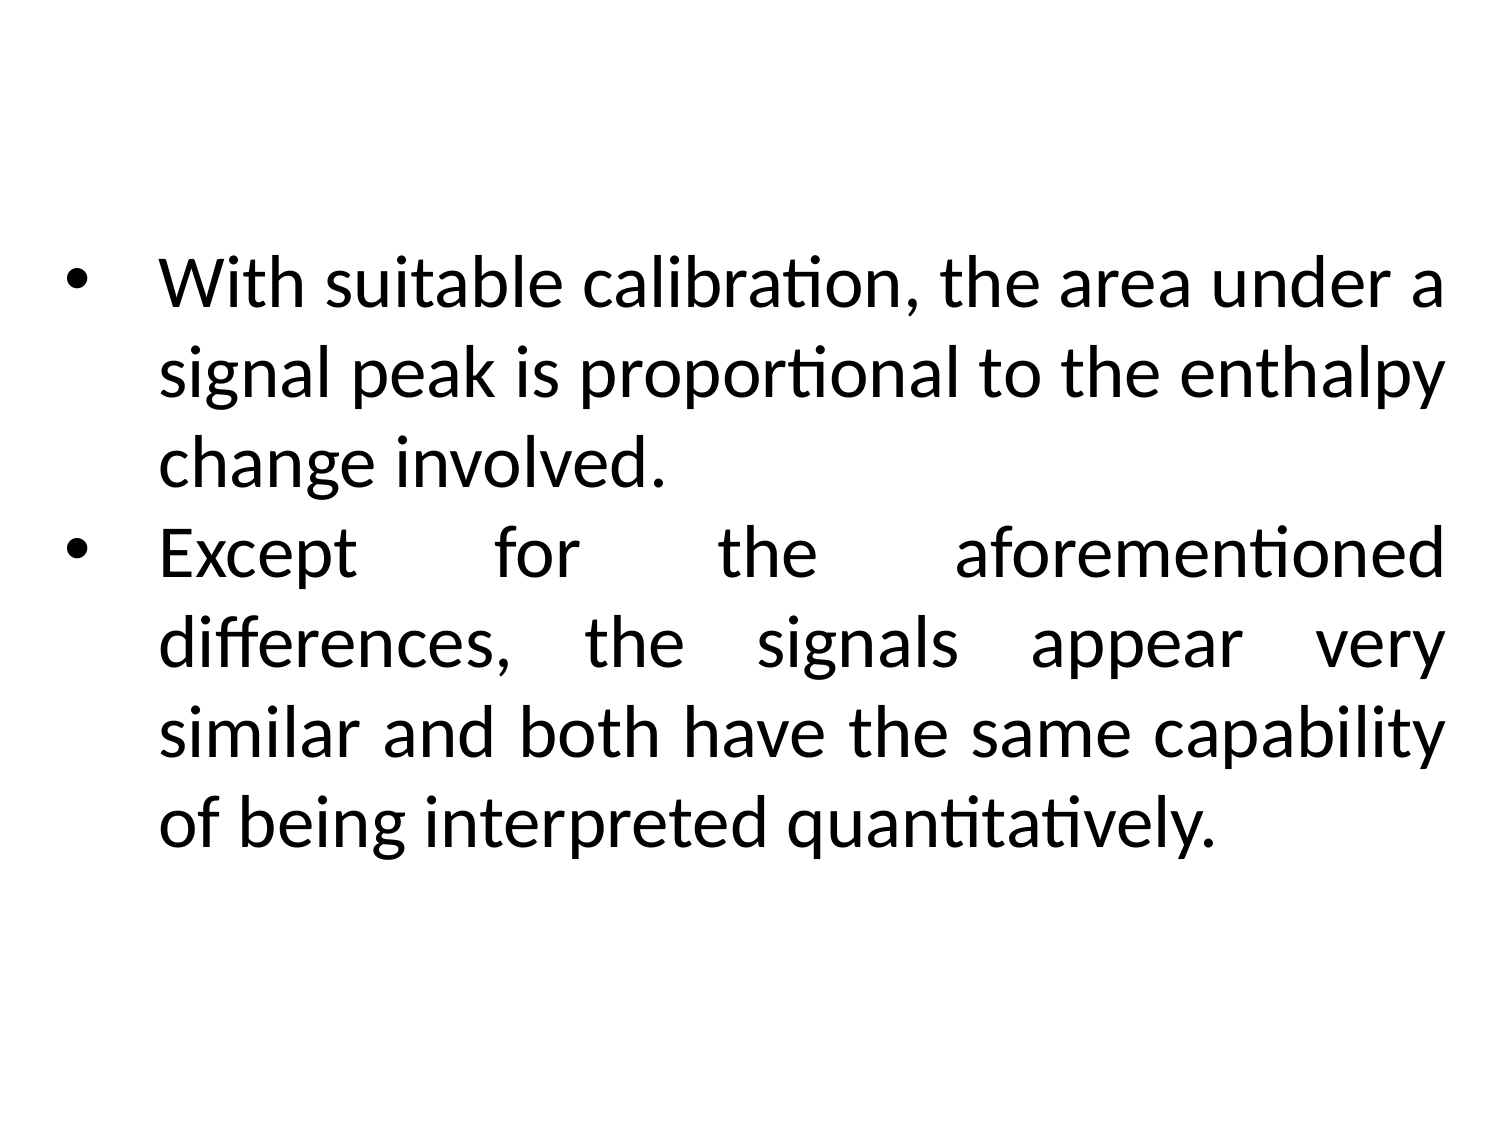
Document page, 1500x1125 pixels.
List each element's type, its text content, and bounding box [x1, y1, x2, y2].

text_box With suitable calibration, the area under a signal peak is proportional to the enthalpy change involved. Except for the aforementioned differences, the signals appear very similar and both have the same capability of being interpreted quantitatively. [49, 224, 1463, 870]
